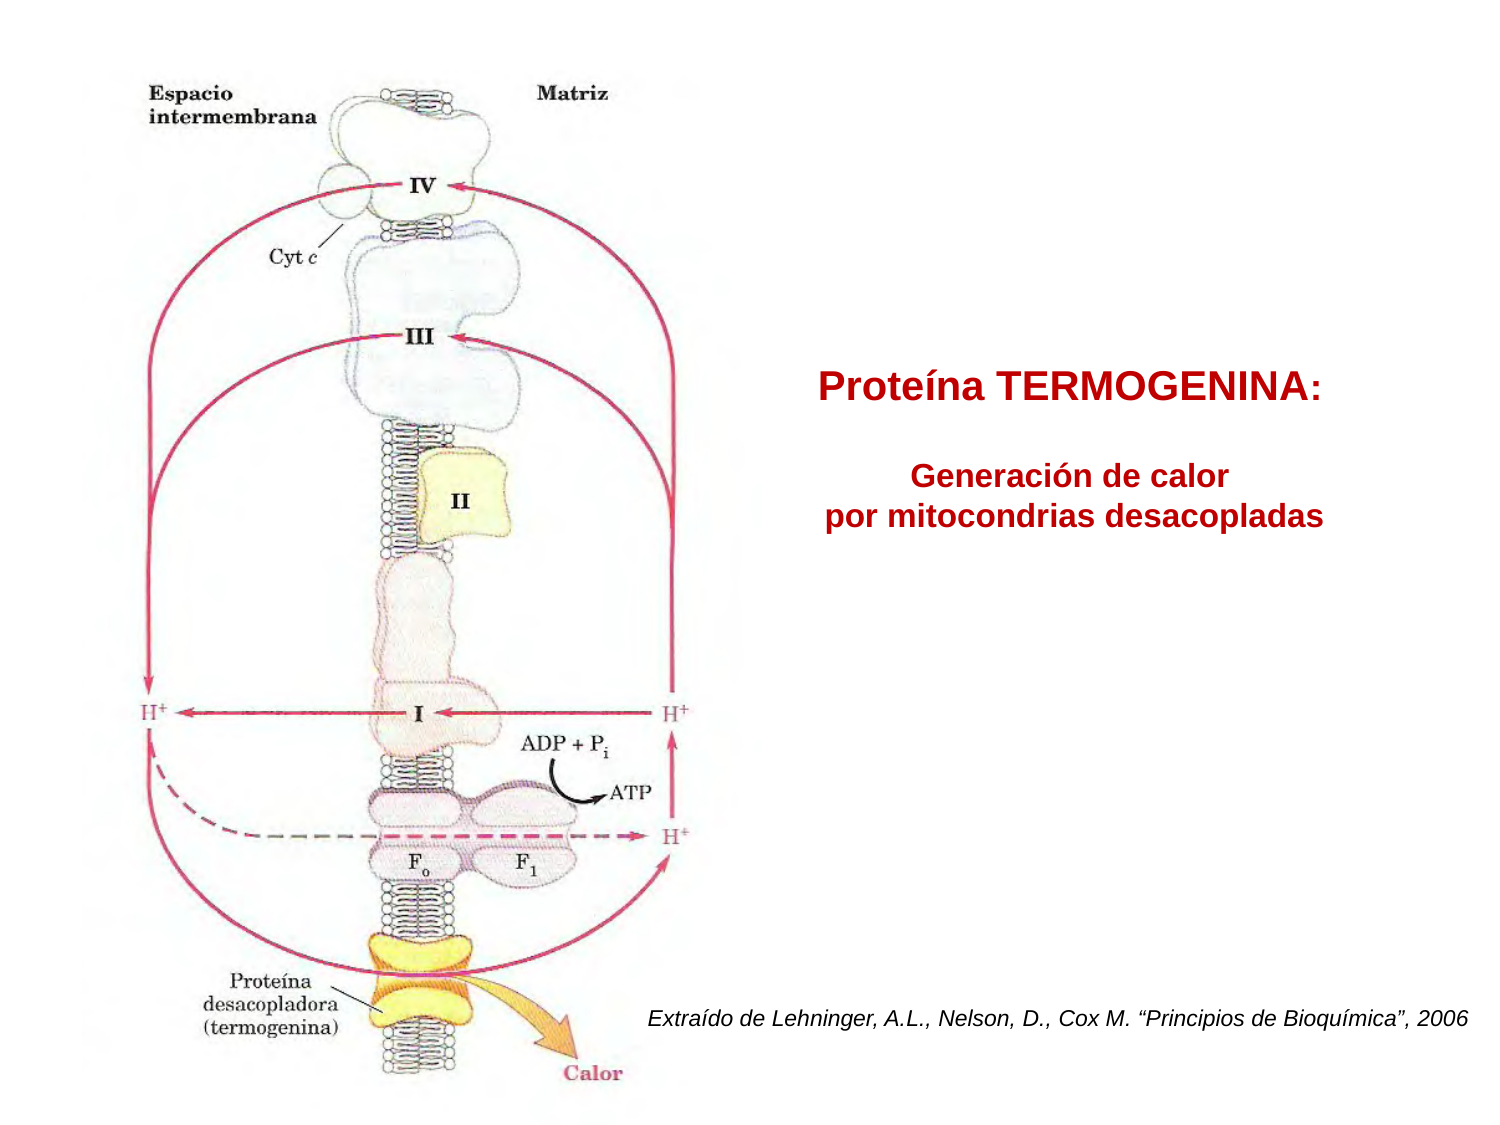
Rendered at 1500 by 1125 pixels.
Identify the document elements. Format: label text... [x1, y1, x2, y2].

picture [81, 70, 762, 1125]
text_box Extraído de Lehninger, A.L., Nelson, D., Cox M. “Principios de Bioquímica”, 2006 [768, 996, 1500, 1039]
text_box Proteína TERMOGENINA: Generación de calor por mitocondrias desacopladas [800, 351, 1340, 542]
